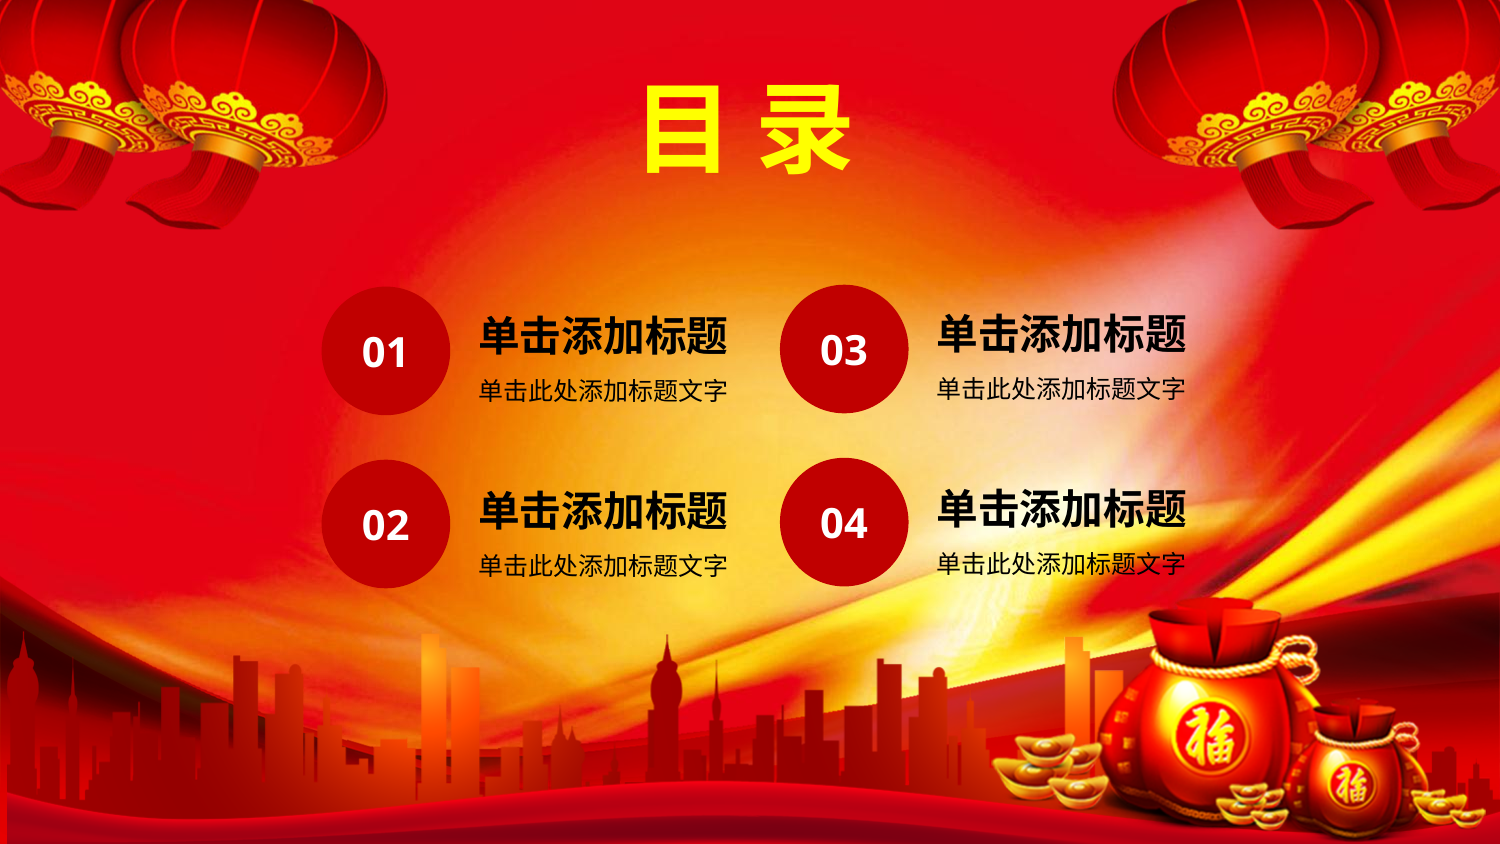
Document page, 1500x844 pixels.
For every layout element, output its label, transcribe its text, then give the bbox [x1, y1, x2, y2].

text_box 单击此处添加标题文字 [463, 367, 744, 413]
text_box 02 [320, 458, 452, 590]
text_box 01 [320, 285, 452, 417]
text_box 03 [778, 283, 910, 415]
text_box 单击添加标题 [463, 302, 744, 367]
text_box 04 [778, 456, 910, 588]
picture [0, 0, 1500, 844]
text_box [462, 477, 745, 589]
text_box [920, 475, 1204, 587]
text_box 目 录 [618, 58, 872, 193]
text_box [920, 300, 1204, 412]
